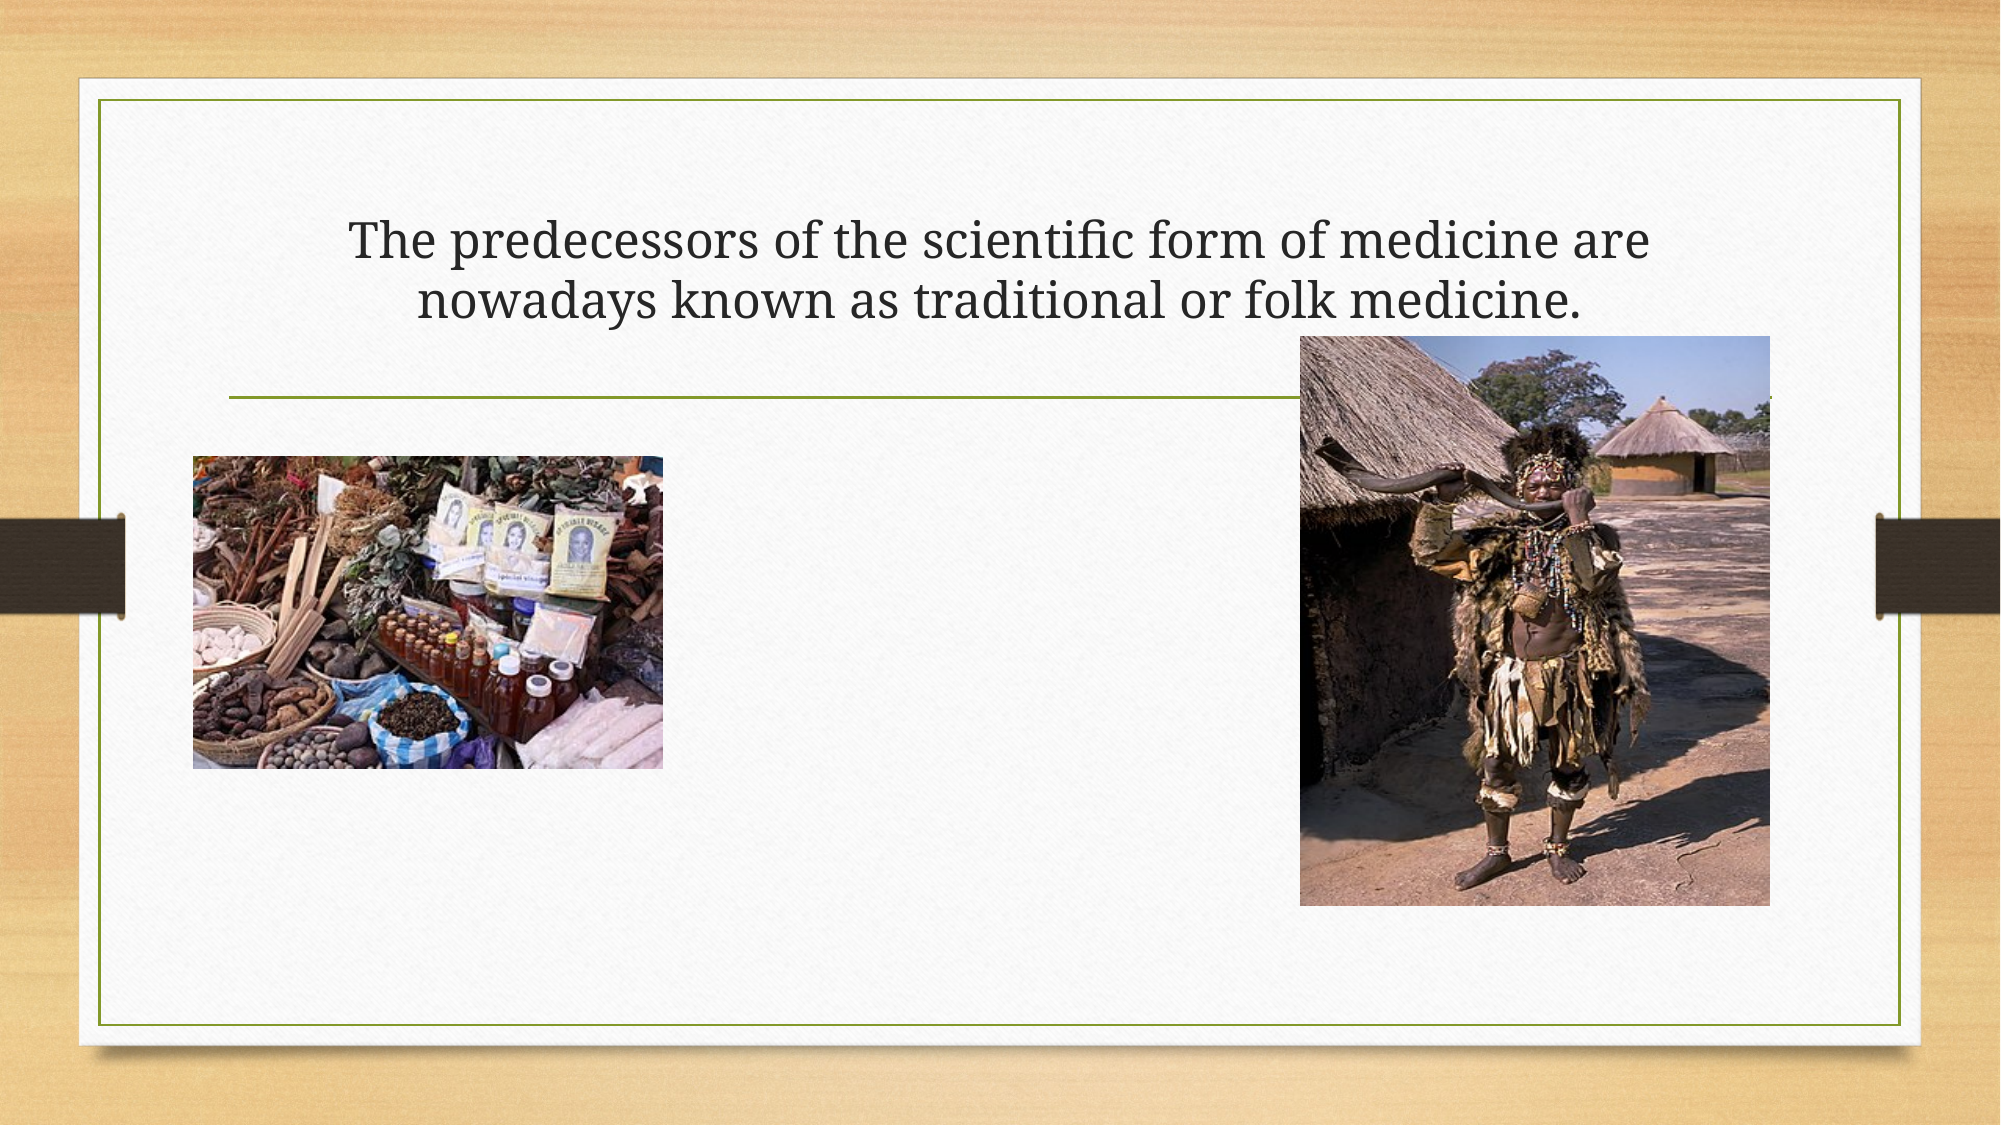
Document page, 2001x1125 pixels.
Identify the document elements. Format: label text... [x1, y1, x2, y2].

picture [0, 0, 2001, 1125]
title The predecessors of the scientific form of medicine are nowadays known as traditional or folk medicine. [212, 161, 1788, 375]
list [193, 455, 663, 769]
